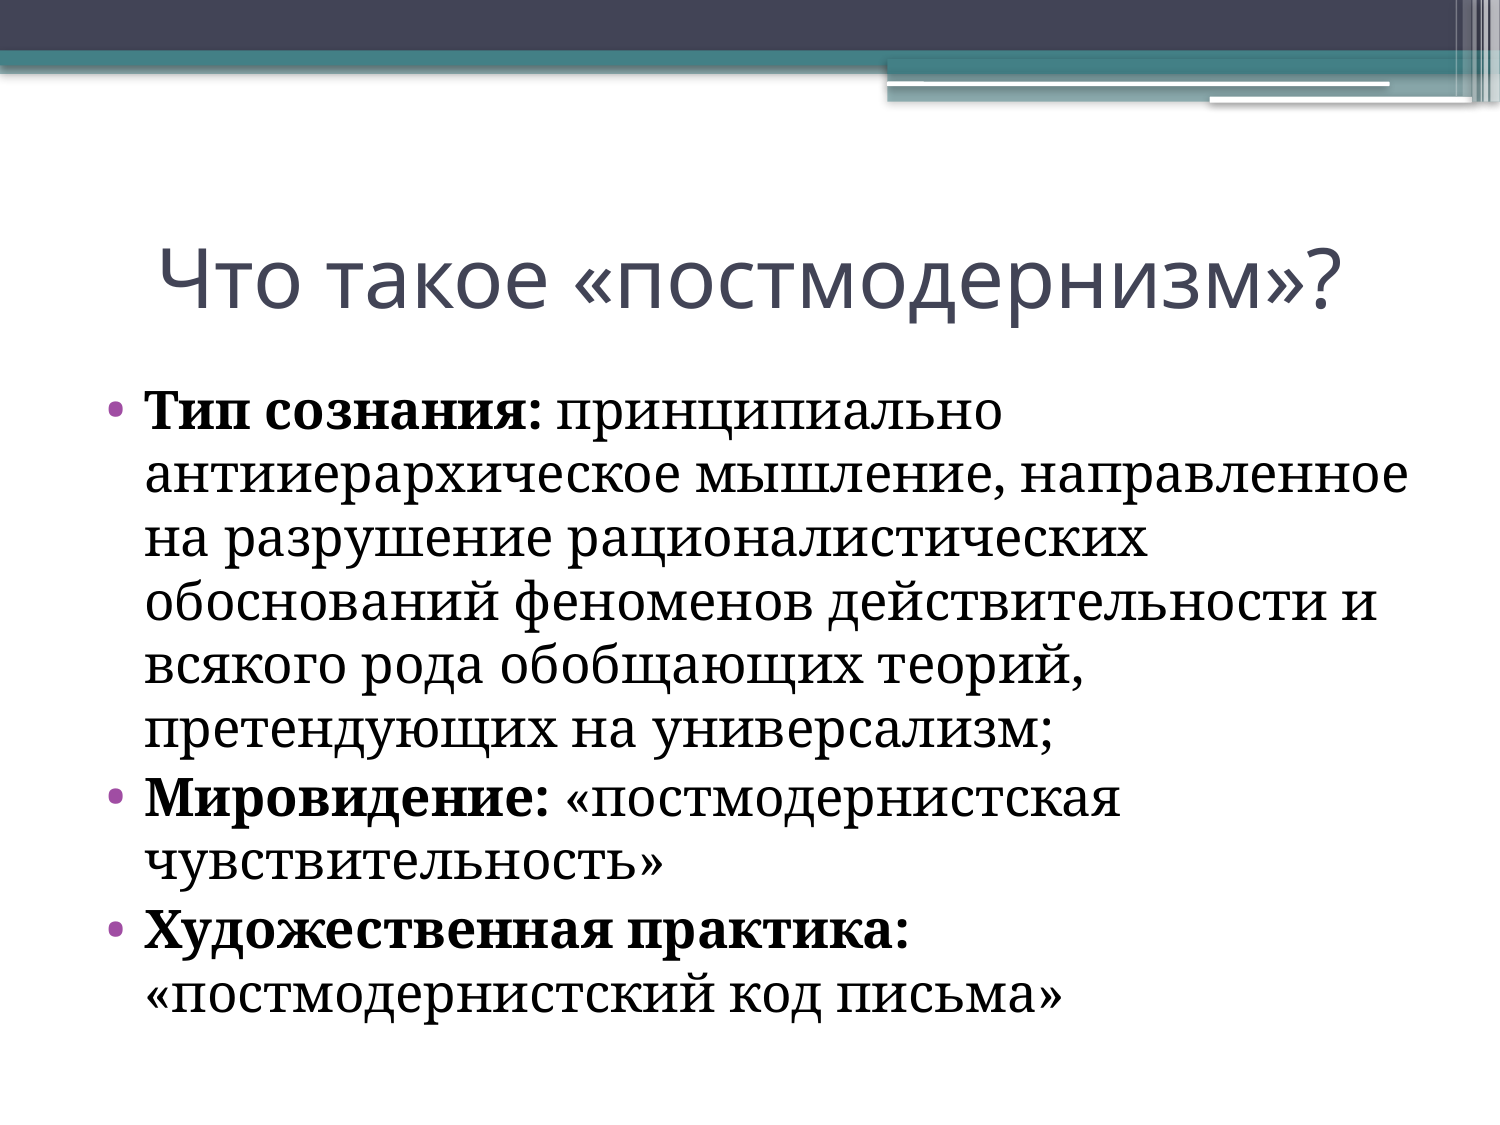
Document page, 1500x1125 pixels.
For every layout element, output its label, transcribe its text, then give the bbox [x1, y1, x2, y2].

title Что такое «постмодернизм»? [75, 187, 1425, 363]
list Тип сознания: принципиально антииерархическое мышление, направленное на разрушение рационалистических обоснований феноменов действительности и всякого рода обобщающих теорий, претендующих на универсализм; Мировидение: «постмодернистская чувствительность» Художественная практика: «постмодернистский код письма» [75, 368, 1425, 1079]
